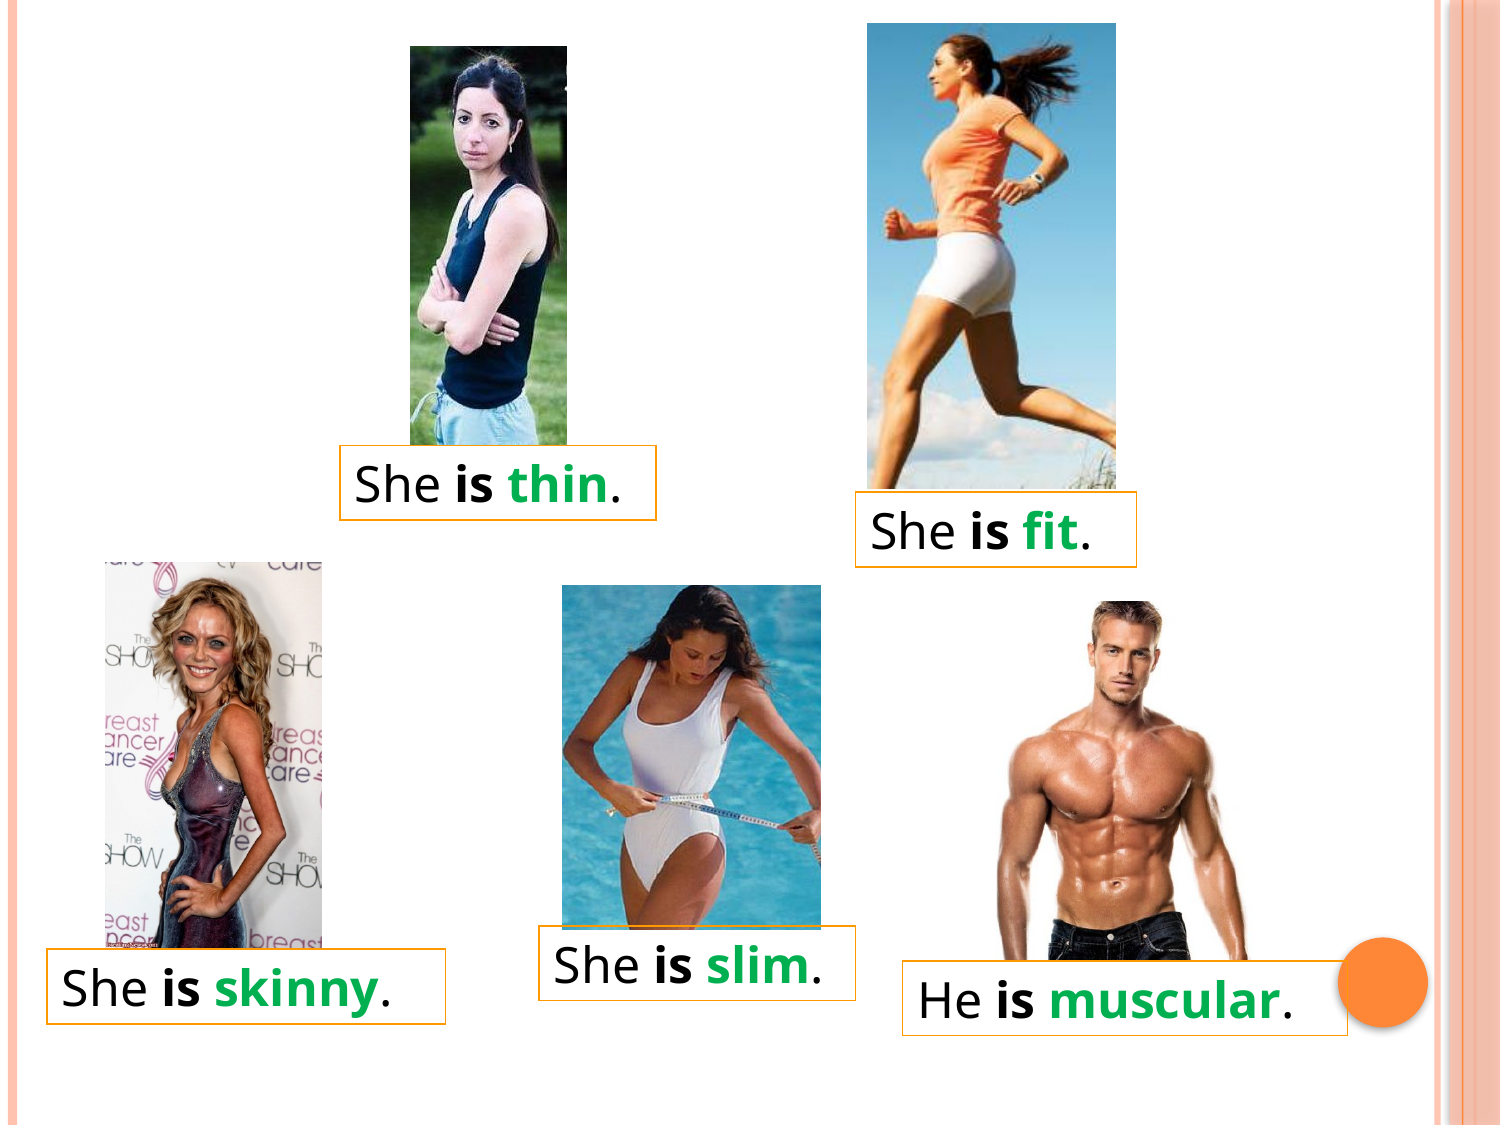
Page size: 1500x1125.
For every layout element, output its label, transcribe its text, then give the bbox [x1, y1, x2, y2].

text_box He is muscular. [902, 960, 1348, 1036]
picture [866, 22, 1117, 490]
text_box She is fit. [855, 492, 1137, 567]
text_box She is thin. [339, 445, 657, 520]
picture [995, 601, 1255, 962]
text_box She is slim. [538, 925, 856, 1001]
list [104, 561, 323, 949]
picture [561, 585, 821, 931]
text_box She is skinny. [46, 949, 446, 1024]
picture [409, 46, 568, 446]
